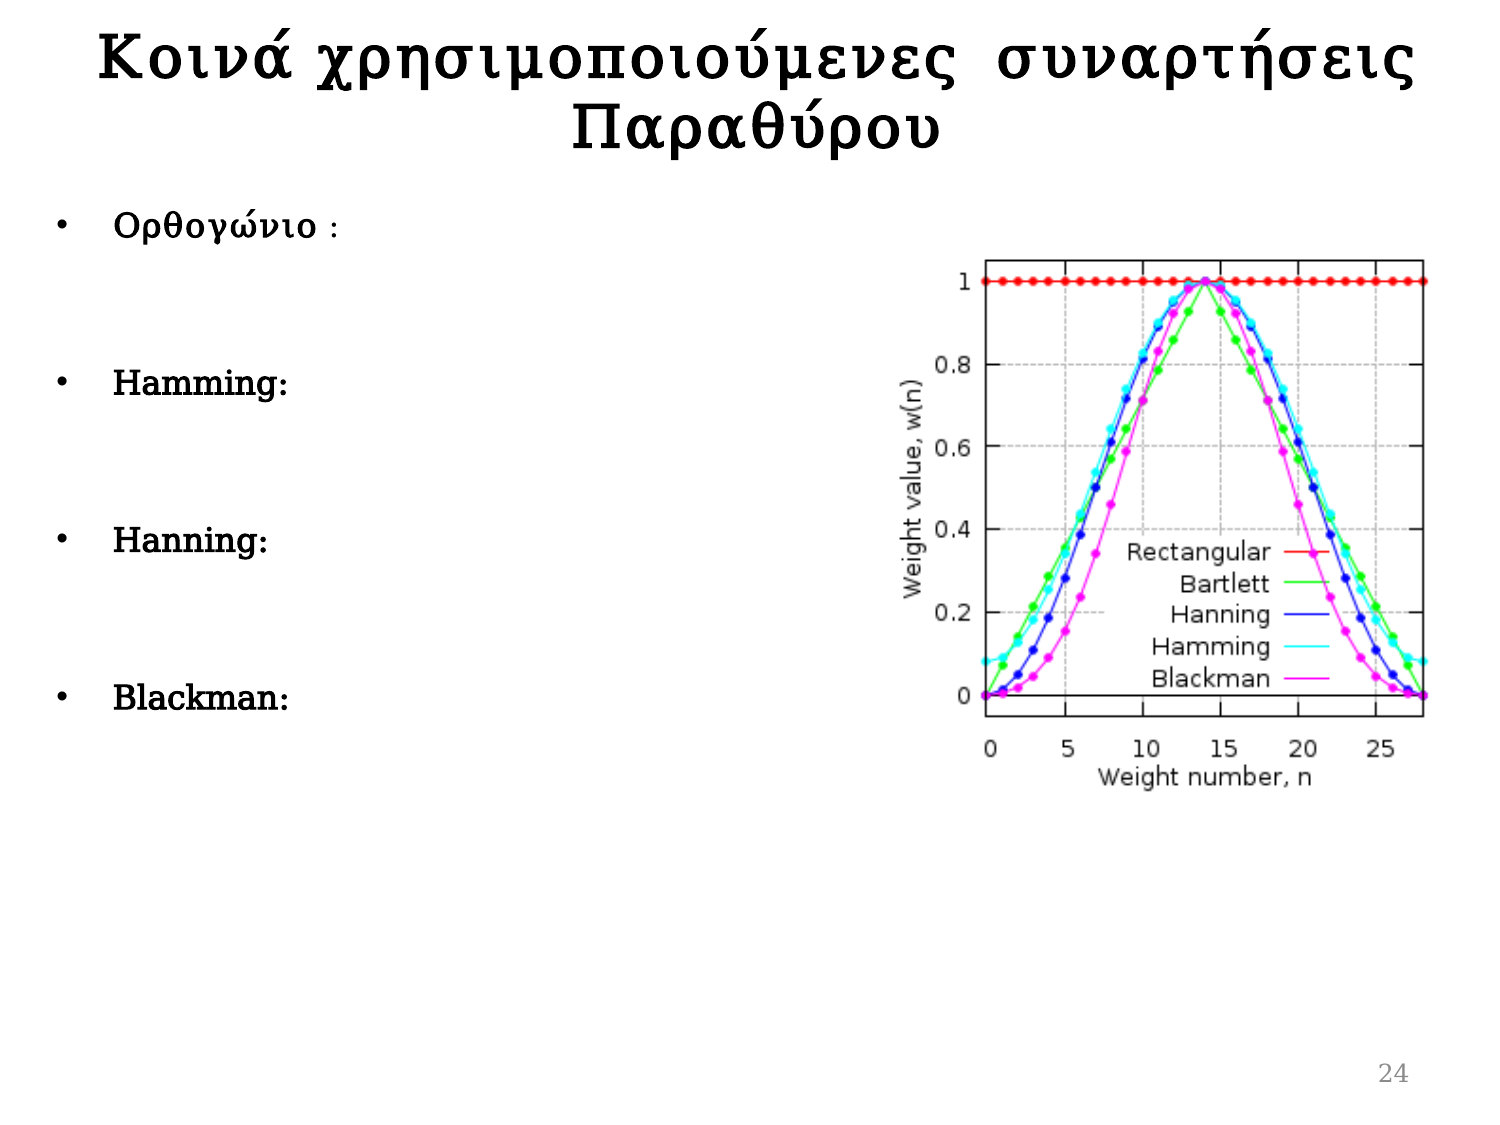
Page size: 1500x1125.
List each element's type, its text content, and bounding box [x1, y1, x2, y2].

picture [891, 243, 1435, 799]
slide_number 24 [1222, 1042, 1425, 1103]
title Κοινά χρησιμοποιούμενες συναρτήσεις Παραθύρου [29, 19, 1483, 159]
